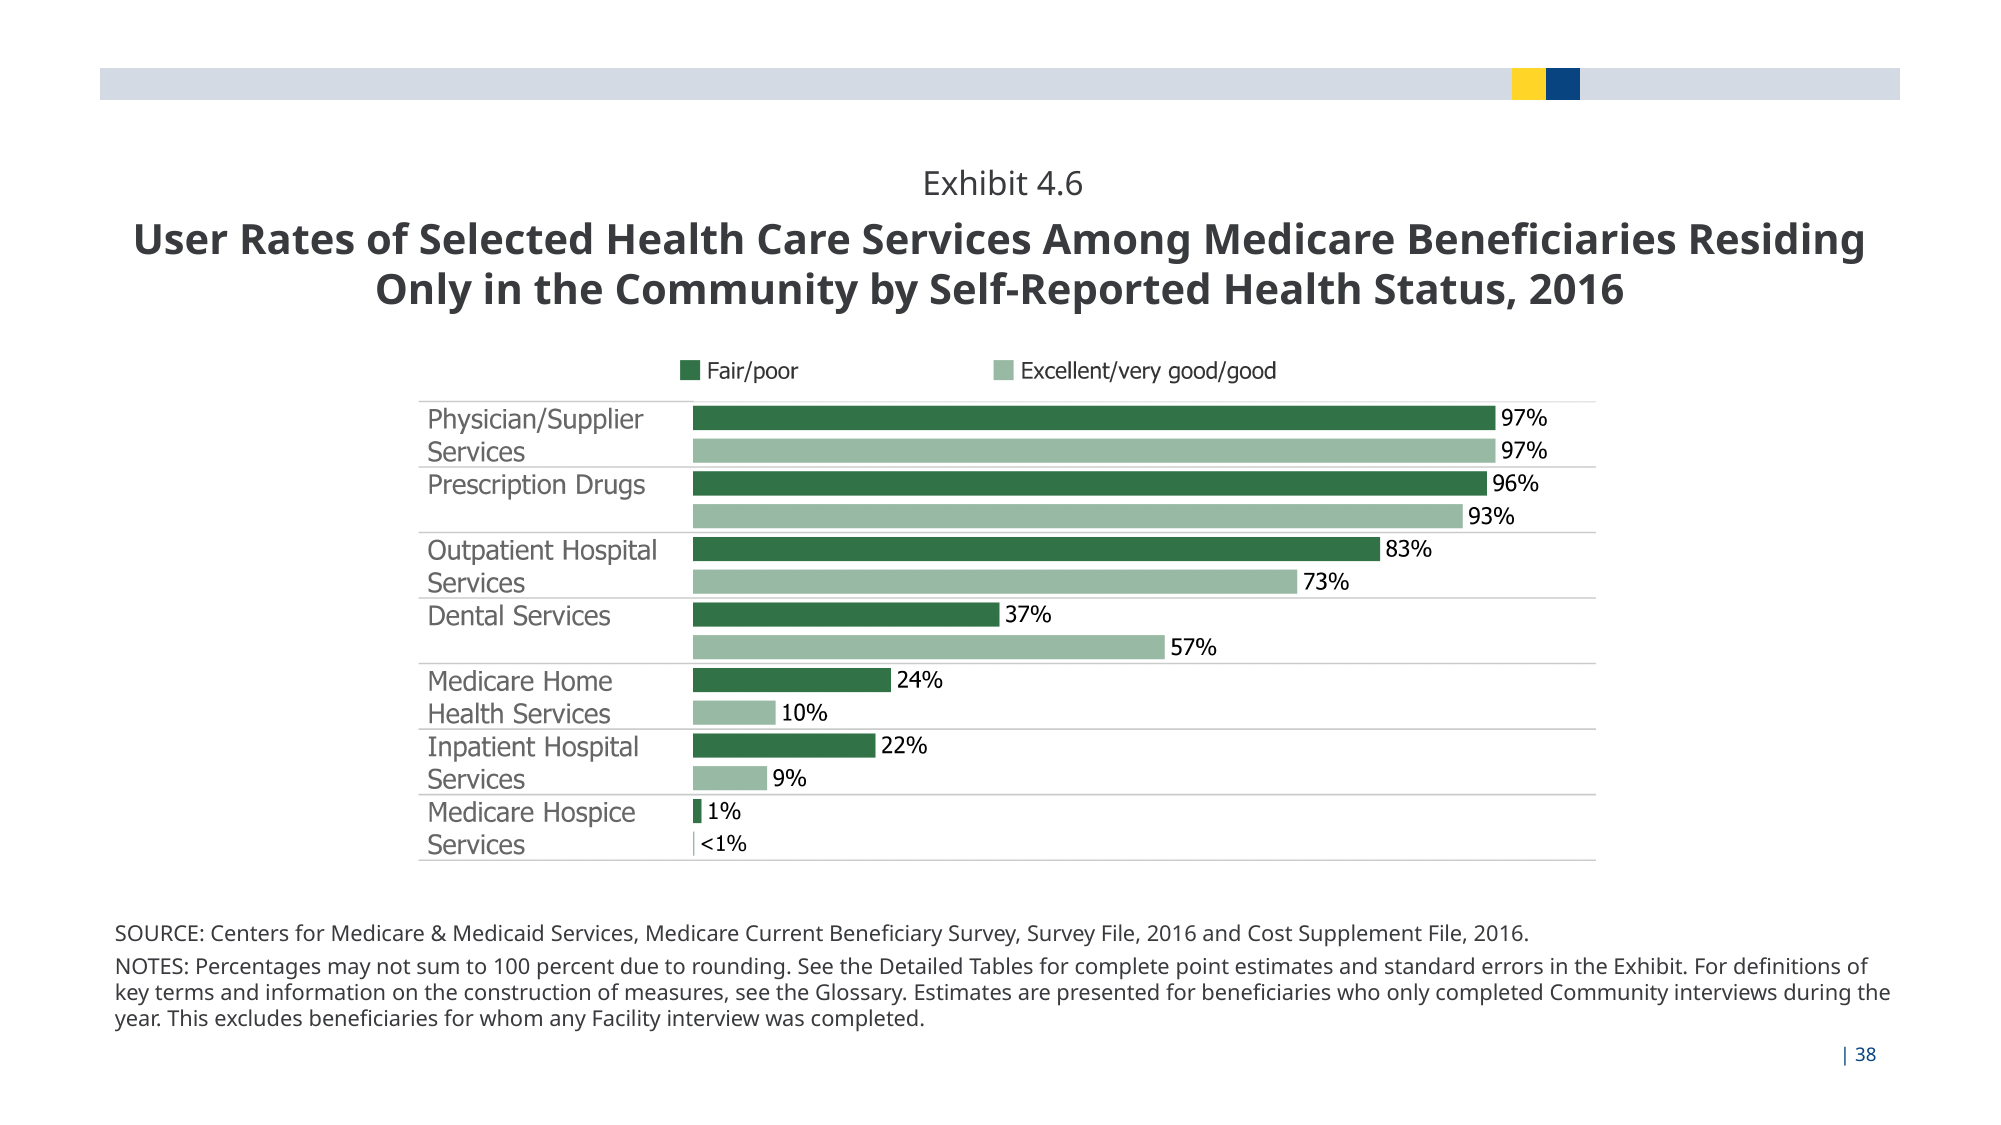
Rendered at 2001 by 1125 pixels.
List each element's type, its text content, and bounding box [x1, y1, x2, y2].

list User Rates of Selected Health Care Services Among Medicare Beneficiaries Residing Only in the Community by Self-Reported Health Status, 2016 [99, 213, 1900, 300]
list SOURCE: Centers for Medicare & Medicaid Services, Medicare Current Beneficiary Survey, Survey File, 2016 and Cost Supplement File, 2016. NOTES: Percentages may not sum to 100 percent due to rounding. See the Detailed Tables for complete point estimates and standard errors in the Exhibit. For definitions of key terms and information on the construction of measures, see the Glossary. Estimates are presented for beneficiaries who only completed Community interviews during the year. This excludes beneficiaries for whom any Facility interview was completed. [99, 912, 1900, 1038]
title Exhibit 4.6 [99, 154, 1900, 213]
picture [412, 344, 1628, 880]
